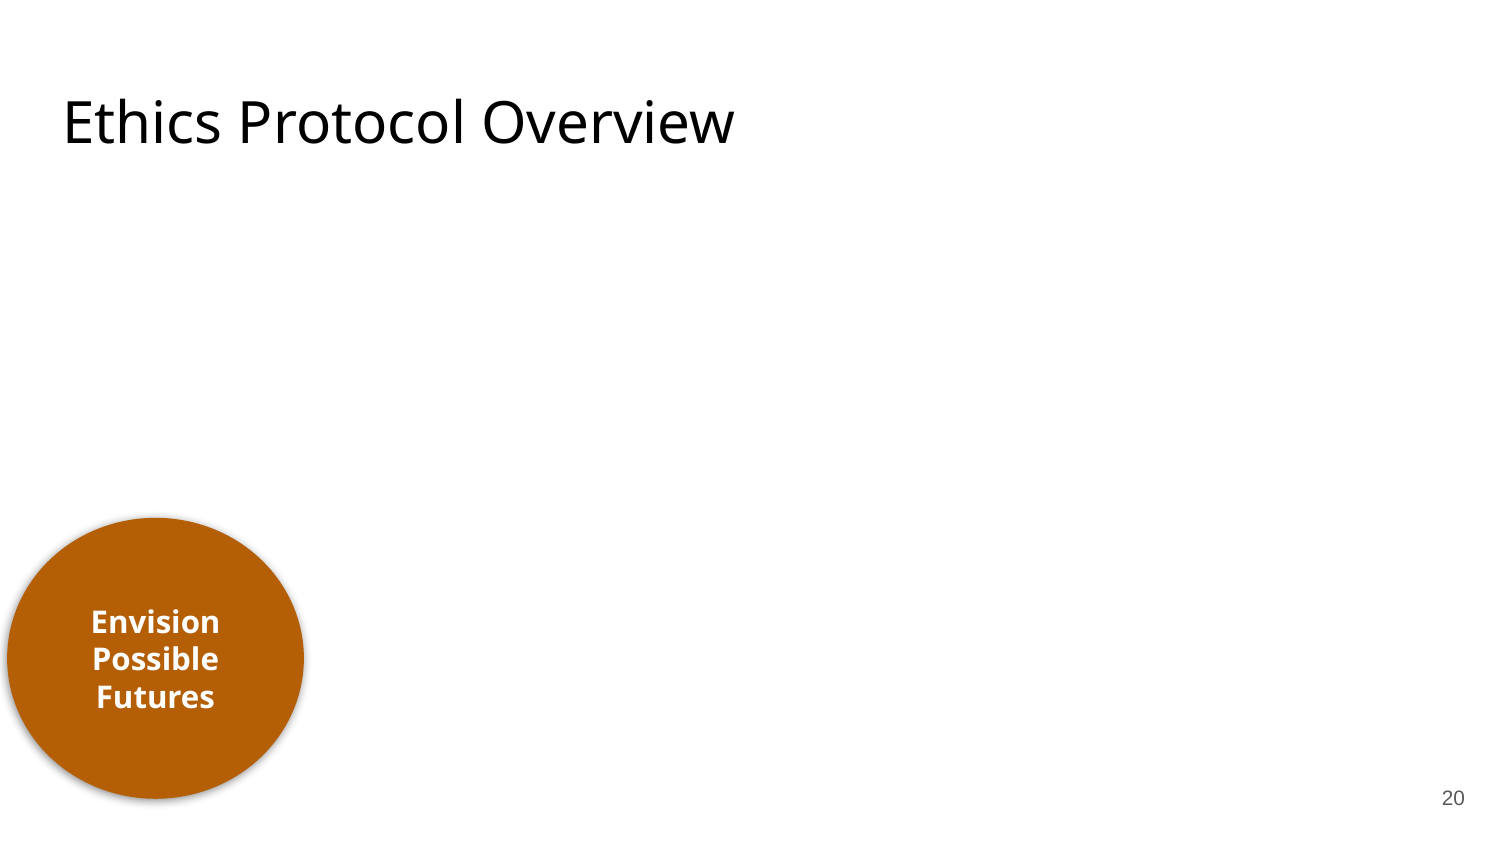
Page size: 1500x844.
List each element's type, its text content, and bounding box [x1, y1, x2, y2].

text_box Envision Possible Futures [7, 517, 304, 799]
title Ethics Protocol Overview [51, 72, 1449, 167]
slide_number 20 [1389, 764, 1480, 830]
